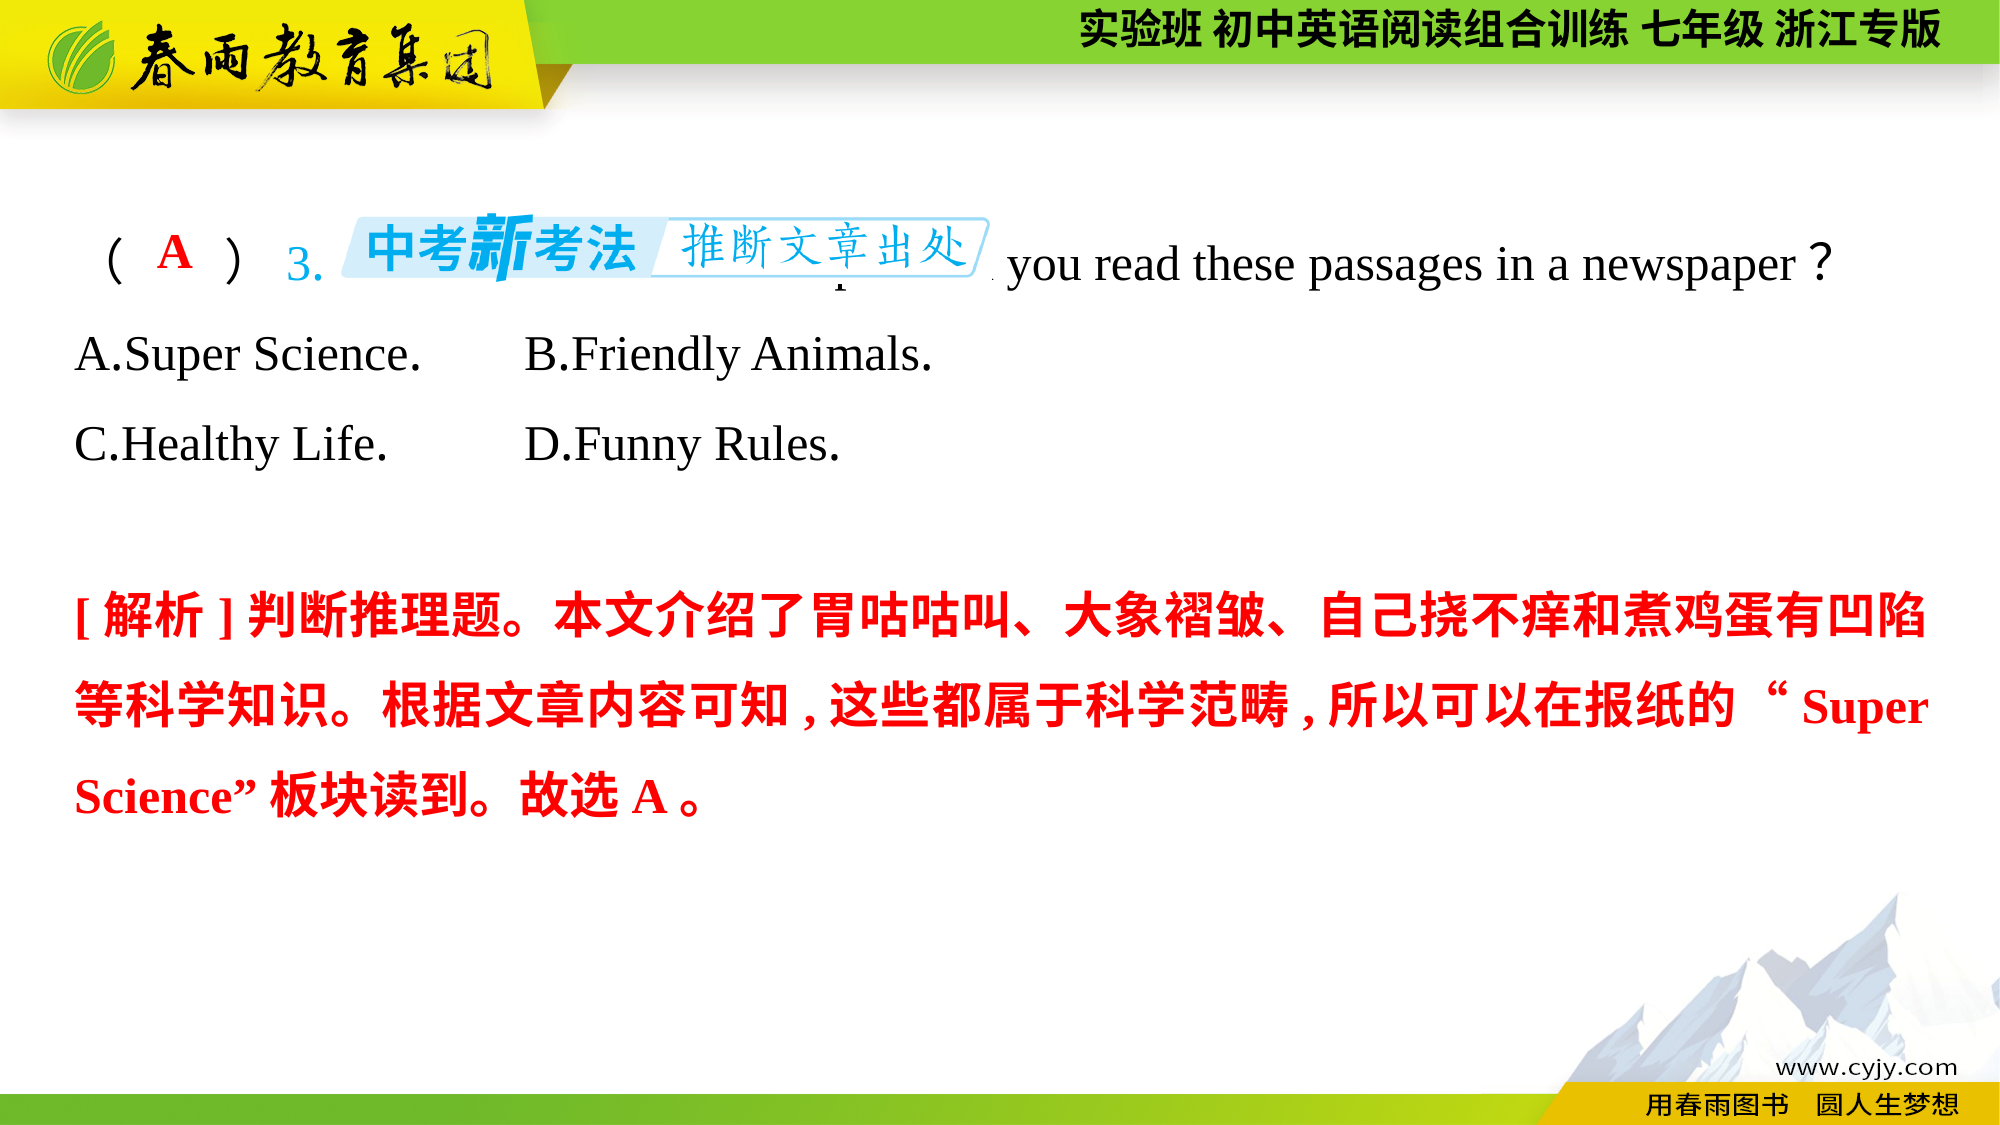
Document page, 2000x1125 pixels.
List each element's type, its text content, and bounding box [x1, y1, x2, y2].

list （ ）3. Which part can you read these passages in a newspaper？ A.Super Science. B.Friendly Animals. C.Healthy Life. D.Funny Rules. [59, 193, 1944, 546]
picture [0, 0, 2000, 1125]
text_box [解析]判断推理题。本文介绍了胃咕咕叫、大象褶皱、自己挠不痒和煮鸡蛋有凹陷等科学知识。根据文章内容可知,这些都属于科学范畴,所以可以在报纸的“Super Science”板块读到。故选A。 [59, 546, 1944, 831]
text_box A [142, 211, 208, 286]
